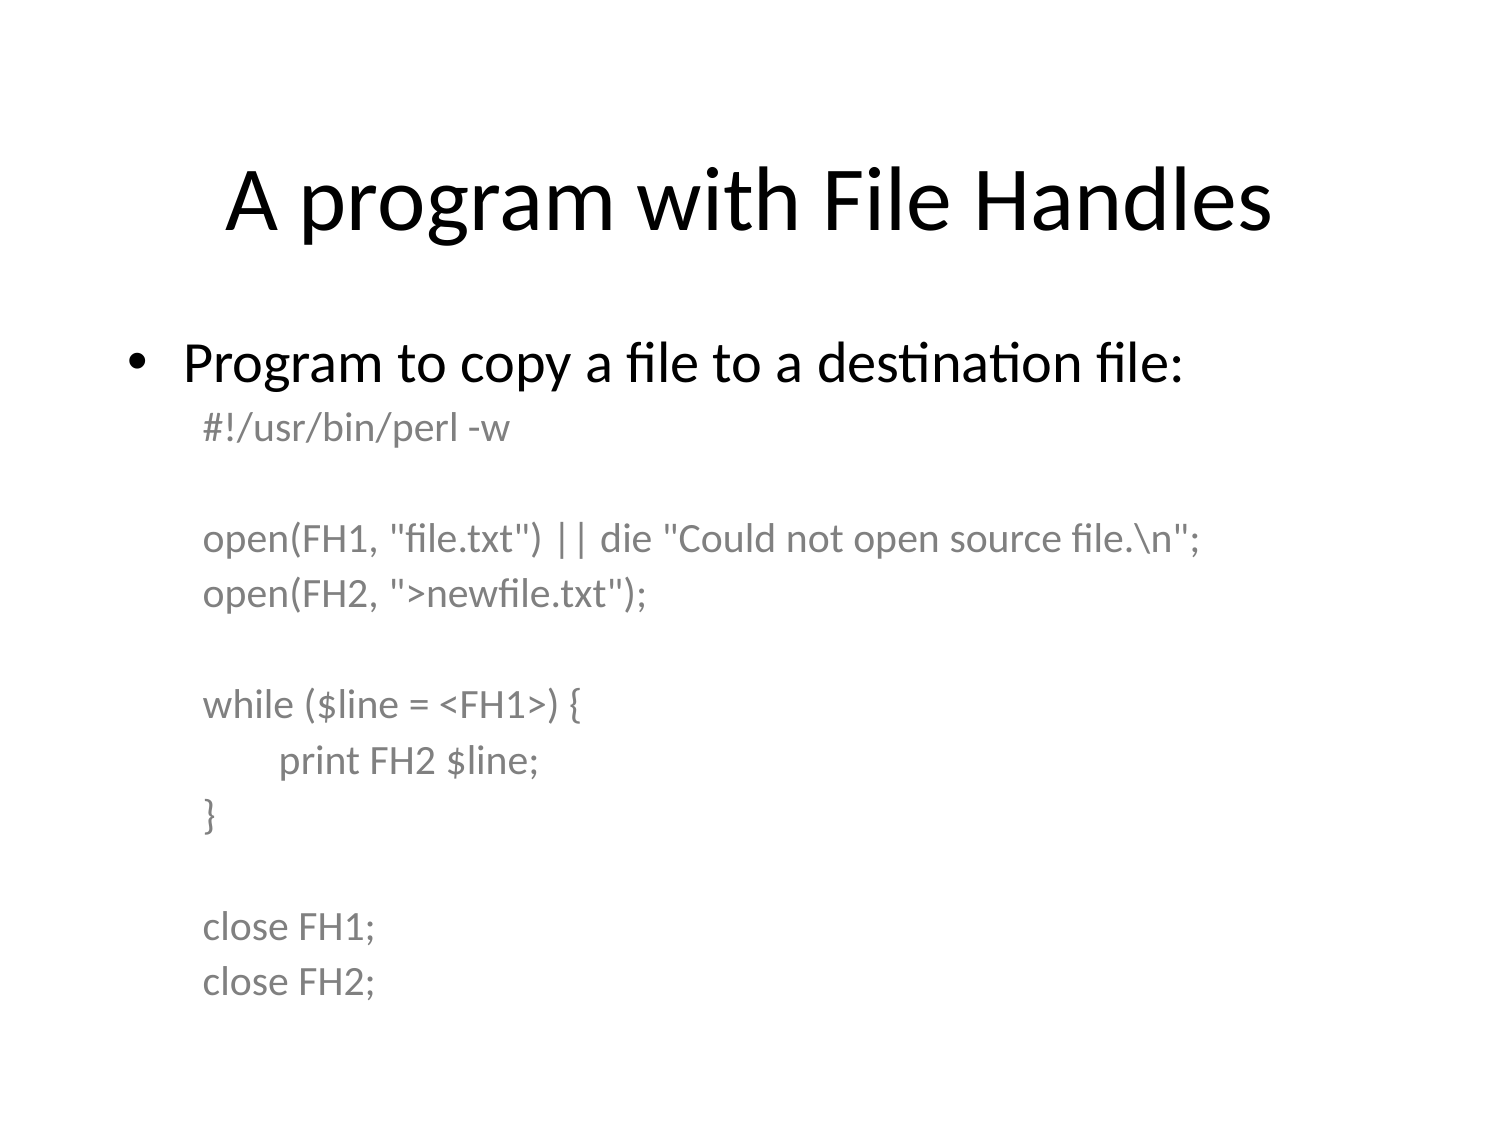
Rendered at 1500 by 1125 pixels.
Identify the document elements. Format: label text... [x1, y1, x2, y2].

title A program with File Handles [112, 99, 1388, 288]
list Program to copy a file to a destination file: #!/usr/bin/perl -w open(FH1, "file.txt") || die "Could not open source file.\n"; open(FH2, ">newfile.txt"); while ($line = <FH1>) { print FH2 $line; } close FH1; close FH2; [112, 324, 1388, 1013]
